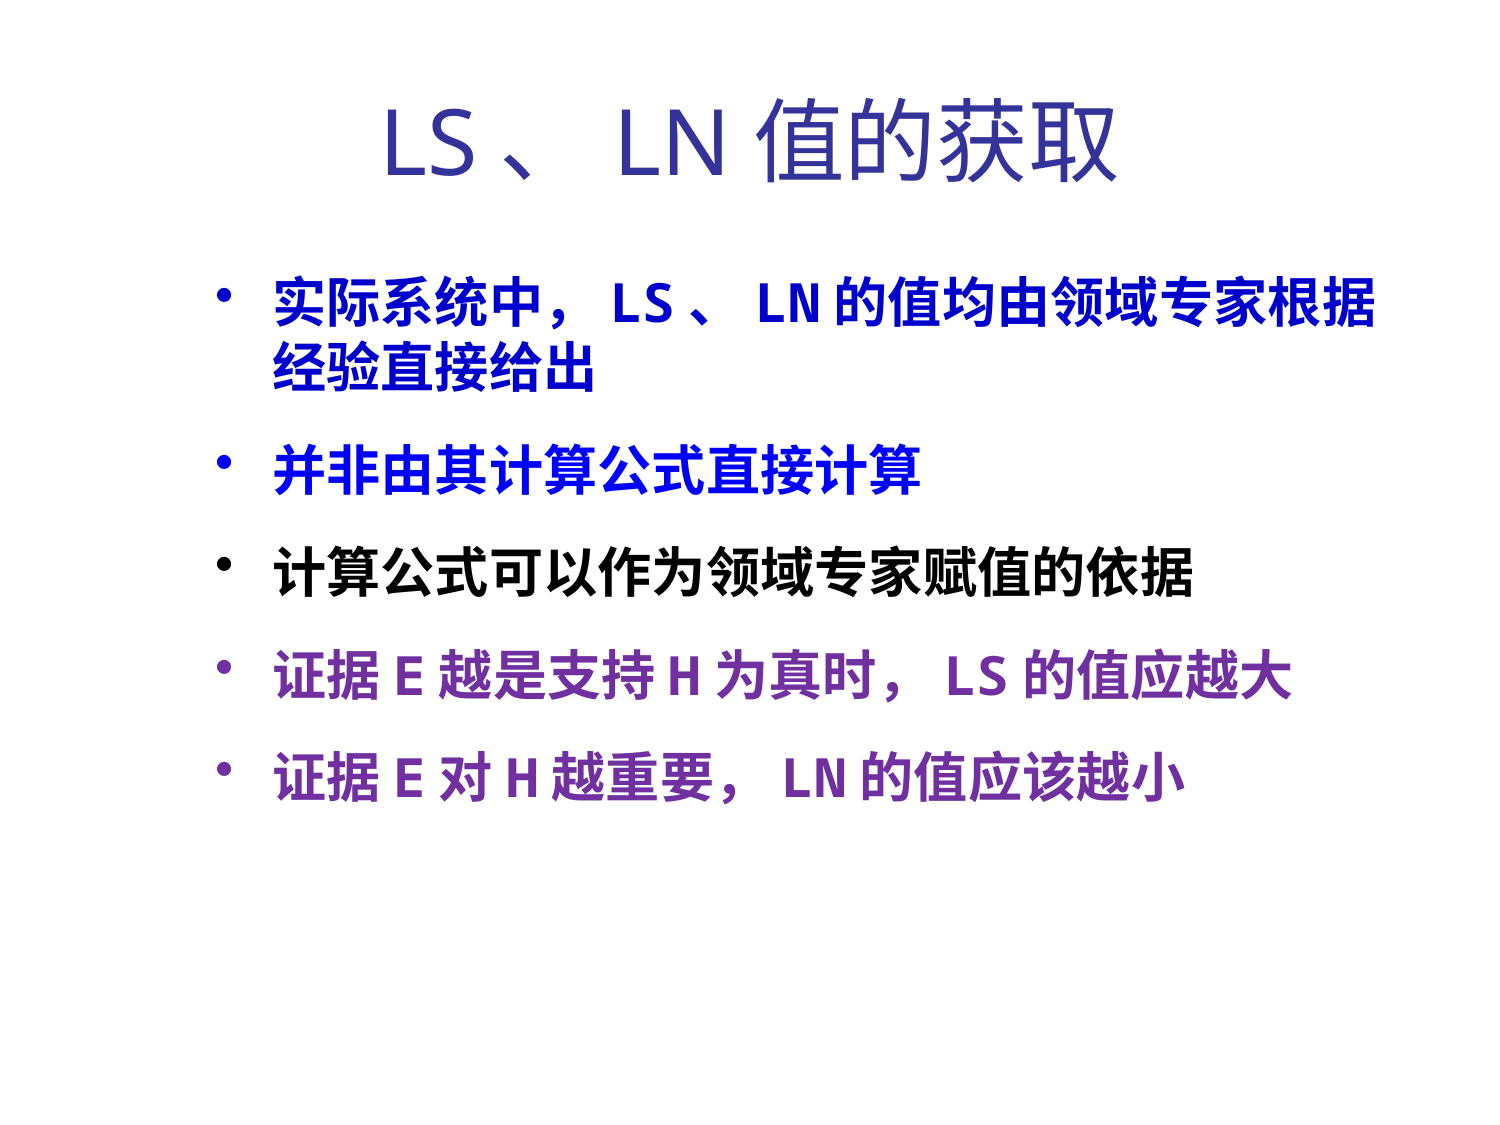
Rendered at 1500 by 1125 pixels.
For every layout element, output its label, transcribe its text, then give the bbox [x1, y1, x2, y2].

list 实际系统中，LS、LN的值均由领域专家根据经验直接给出 并非由其计算公式直接计算 计算公式可以作为领域专家赋值的依据 证据E越是支持H为真时，LS的值应越大 证据E对H越重要，LN的值应该越小 [200, 261, 1408, 1058]
title LS、LN值的获取 [75, 45, 1425, 233]
